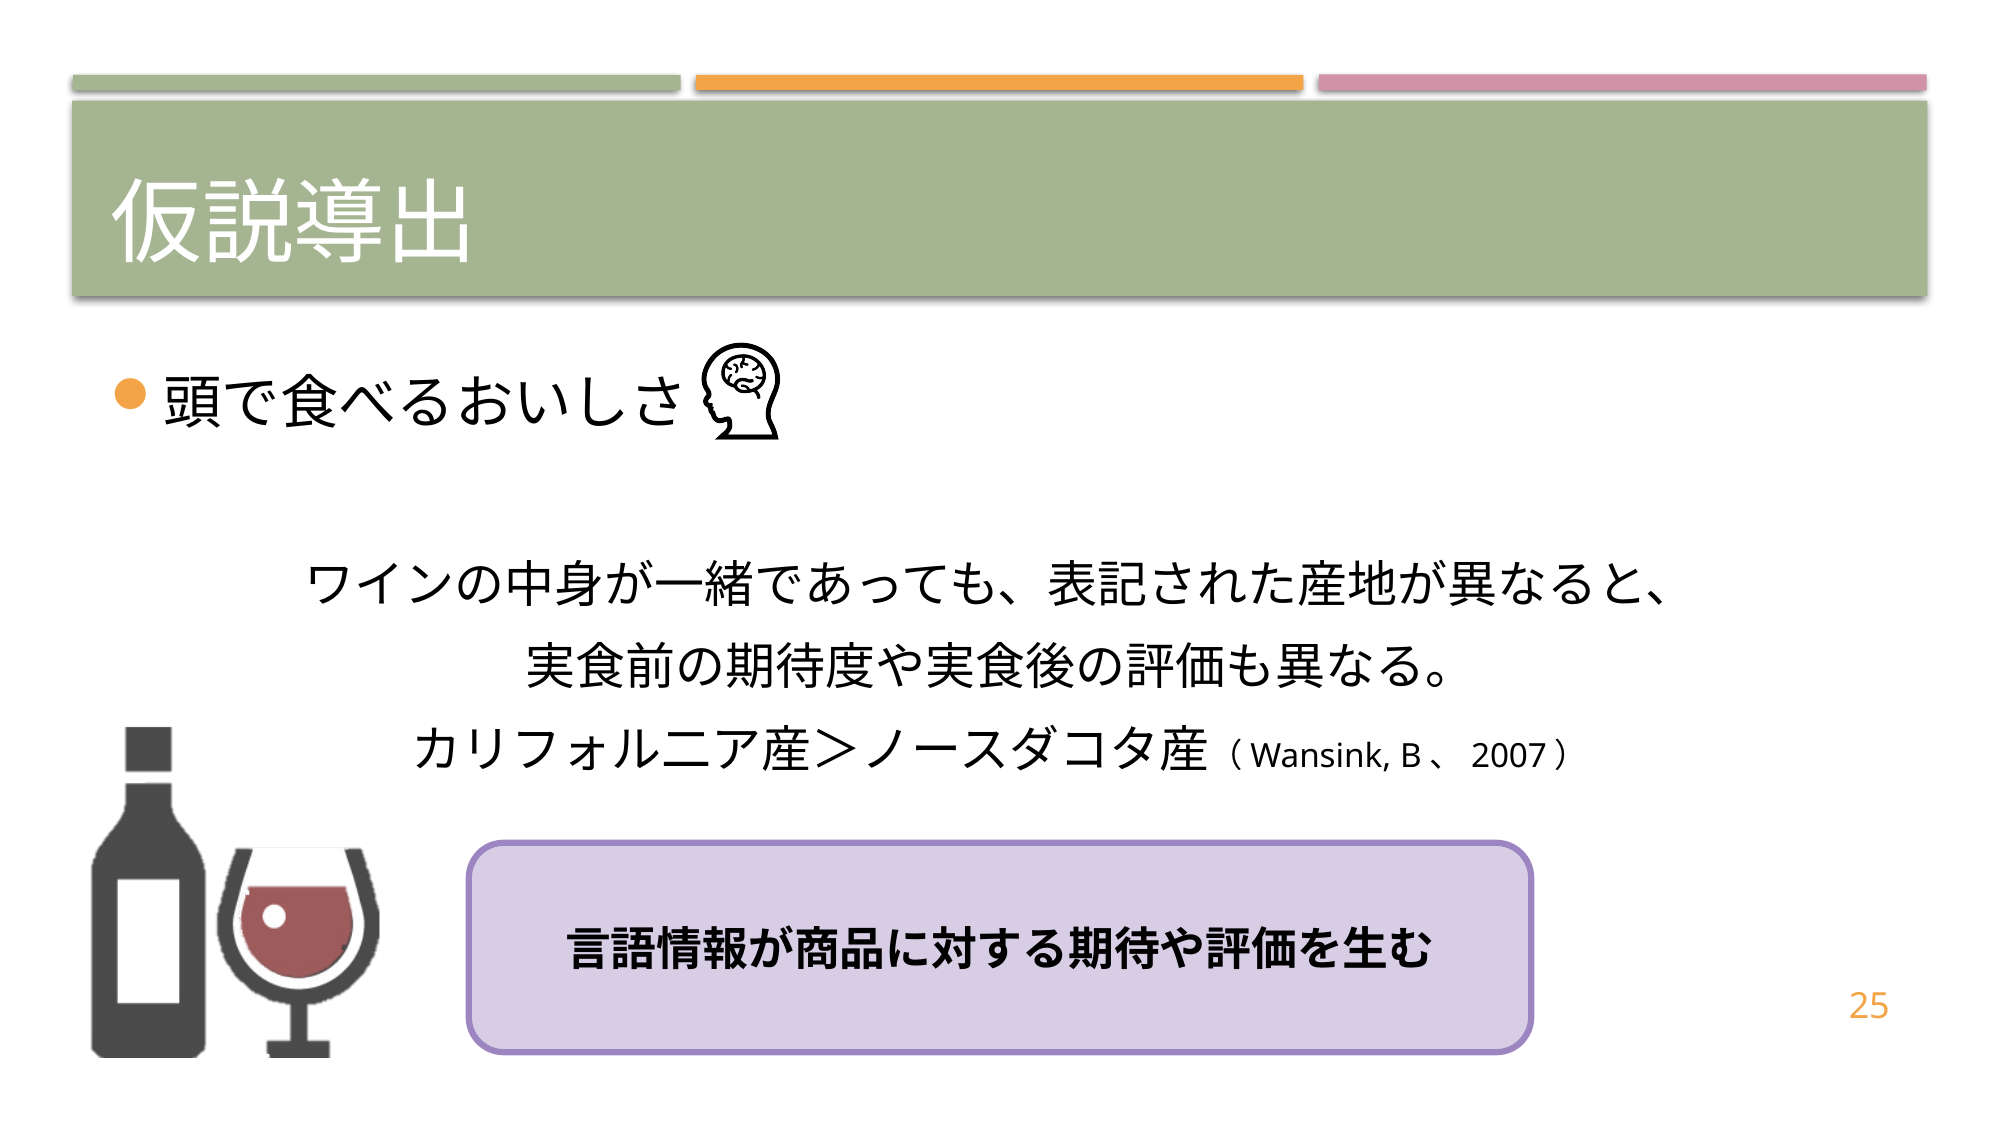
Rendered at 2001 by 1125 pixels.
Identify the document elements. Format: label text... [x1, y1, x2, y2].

title 仮説導出 [95, 115, 1905, 269]
slide_number 25 [1732, 977, 1905, 1037]
list 頭で食べるおいしさ ワインの中身が一緒であっても、表記された産地が異なると、 実食前の期待度や実食後の評価も異なる。 カリフォル二ア産＞ノースダコタ産（Wansink, B、2007） [95, 269, 1905, 874]
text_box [67, 723, 408, 1059]
picture [658, 308, 824, 473]
text_box 言語情報が商品に対する期待や評価を生む [466, 840, 1534, 1055]
